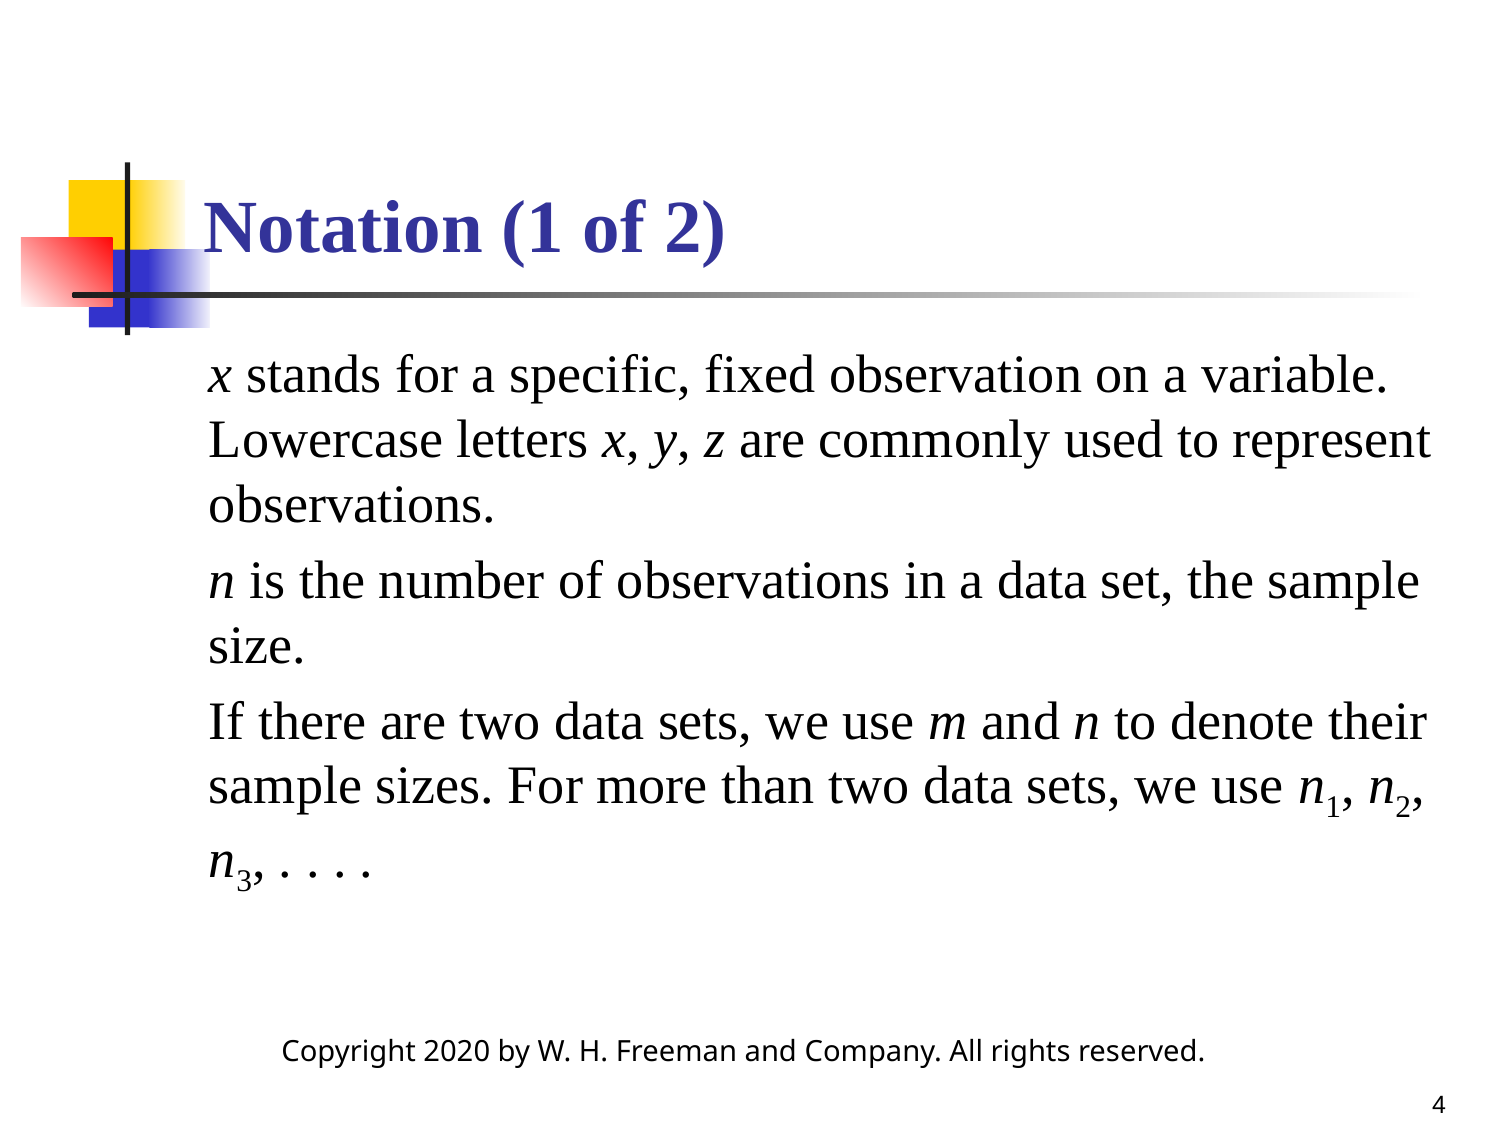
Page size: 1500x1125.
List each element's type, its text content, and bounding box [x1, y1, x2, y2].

list x stands for a specific, fixed observation on a variable. Lowercase letters x, y, z are commonly used to represent observations. n is the number of observations in a data set, the sample size. If there are two data sets, we use m and n to denote their sample sizes. For more than two data sets, we use n1, n2, n3, . . . . [193, 331, 1469, 1006]
title Notation (1 of 2) [188, 35, 1468, 275]
